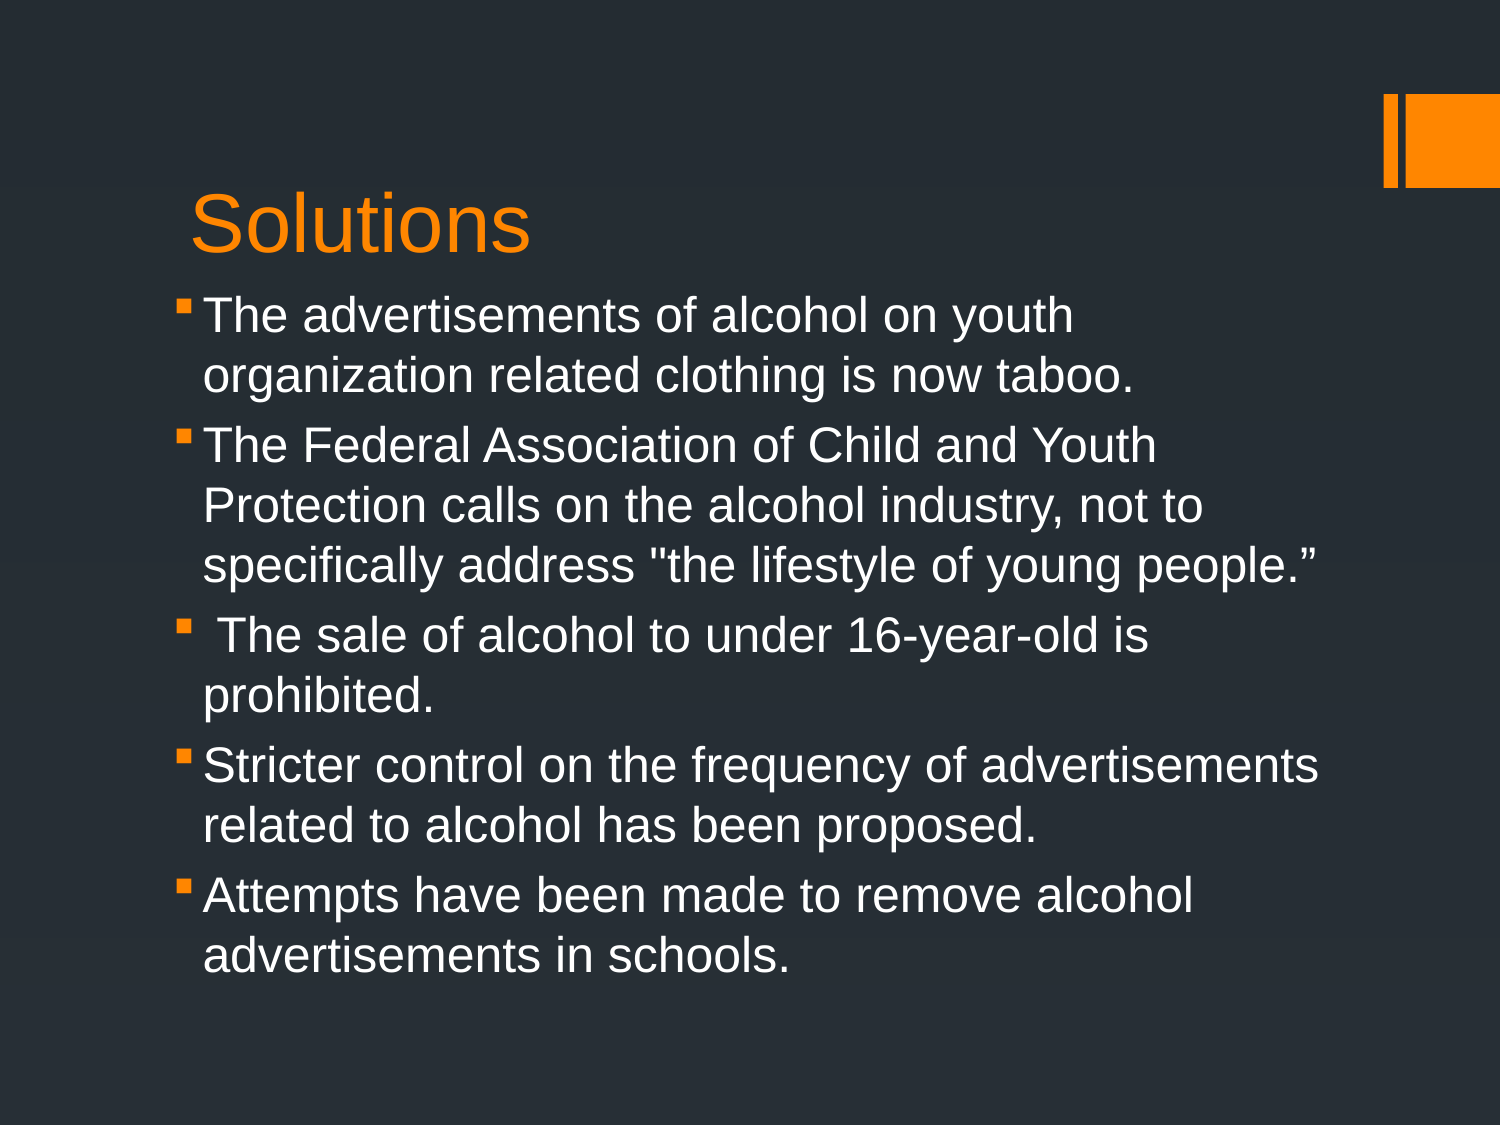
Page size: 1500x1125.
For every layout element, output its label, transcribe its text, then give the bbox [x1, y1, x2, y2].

title Solutions [174, 87, 1375, 277]
list The advertisements of alcohol on youth organization related clothing is now taboo. The Federal Association of Child and Youth Protection calls on the alcohol industry, not to specifically address "the lifestyle of young people.” The sale of alcohol to under 16-year-old is prohibited. Stricter control on the frequency of advertisements related to alcohol has been proposed. Attempts have been made to remove alcohol advertisements in schools. [150, 275, 1350, 1035]
